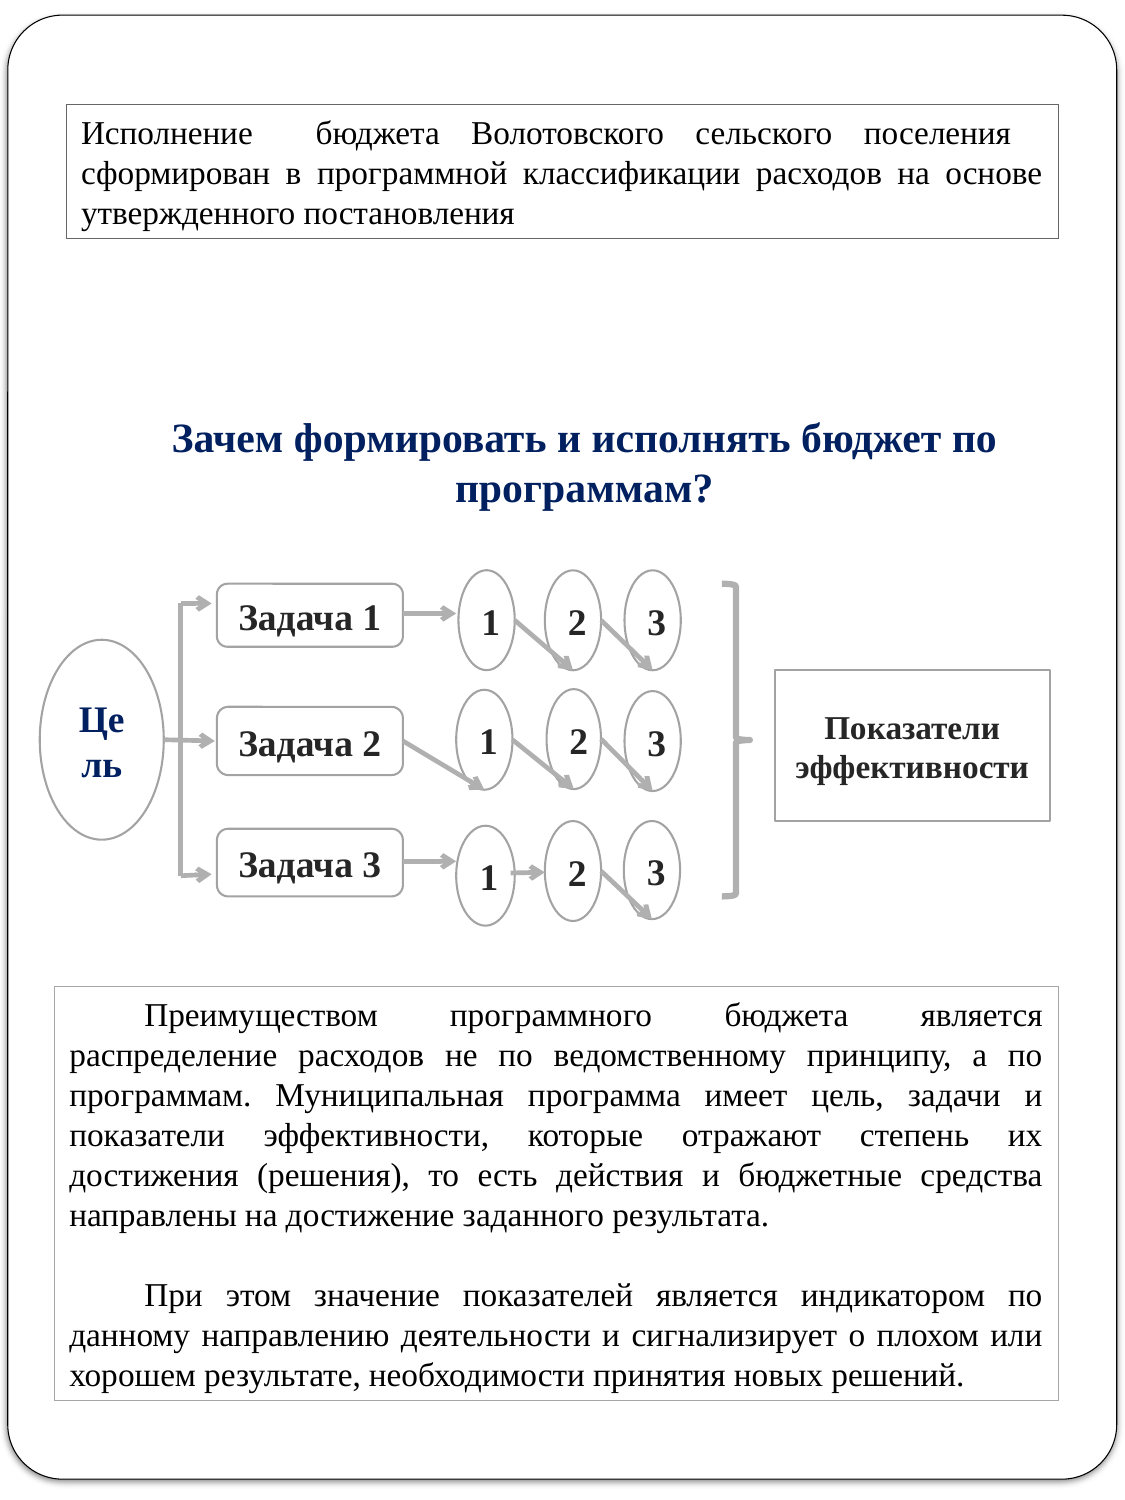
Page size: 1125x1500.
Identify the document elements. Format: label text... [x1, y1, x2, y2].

text_box Показатели эффективности [774, 669, 1051, 822]
text_box Зачем формировать и исполнять бюджет по программам? [92, 403, 1077, 519]
text_box 1 [455, 824, 516, 927]
text_box 1 [457, 569, 516, 672]
text_box 3 [622, 819, 682, 921]
text_box Задача 2 [215, 705, 404, 777]
text_box 2 [545, 688, 603, 791]
text_box [721, 582, 751, 898]
text_box 2 [543, 820, 603, 923]
text_box Задача 1 [215, 582, 404, 648]
text_box Исполнение бюджета Волотовского сельского поселения сформирован в программной классификации расходов на основе утвержденного постановления [66, 104, 1059, 239]
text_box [600, 738, 625, 742]
text_box Цель [38, 638, 165, 841]
text_box Преимуществом программного бюджета является распределение расходов не по ведомственному принципу, а по программам. Муниципальная программа имеет цель, задачи и показатели эффективности, которые отражают степень их достижения (решения), то есть действия и бюджетные средства направлены на достижение заданного результата. При этом значение показателей является индикатором по данному направлению деятельности и сигнализирует о плохом или хорошем результате, необходимости принятия новых решений. [54, 986, 1059, 1401]
text_box 1 [455, 688, 514, 791]
text_box 2 [543, 569, 603, 672]
text_box Задача 3 [215, 827, 404, 898]
text_box 3 [623, 690, 682, 793]
text_box 3 [623, 569, 682, 672]
